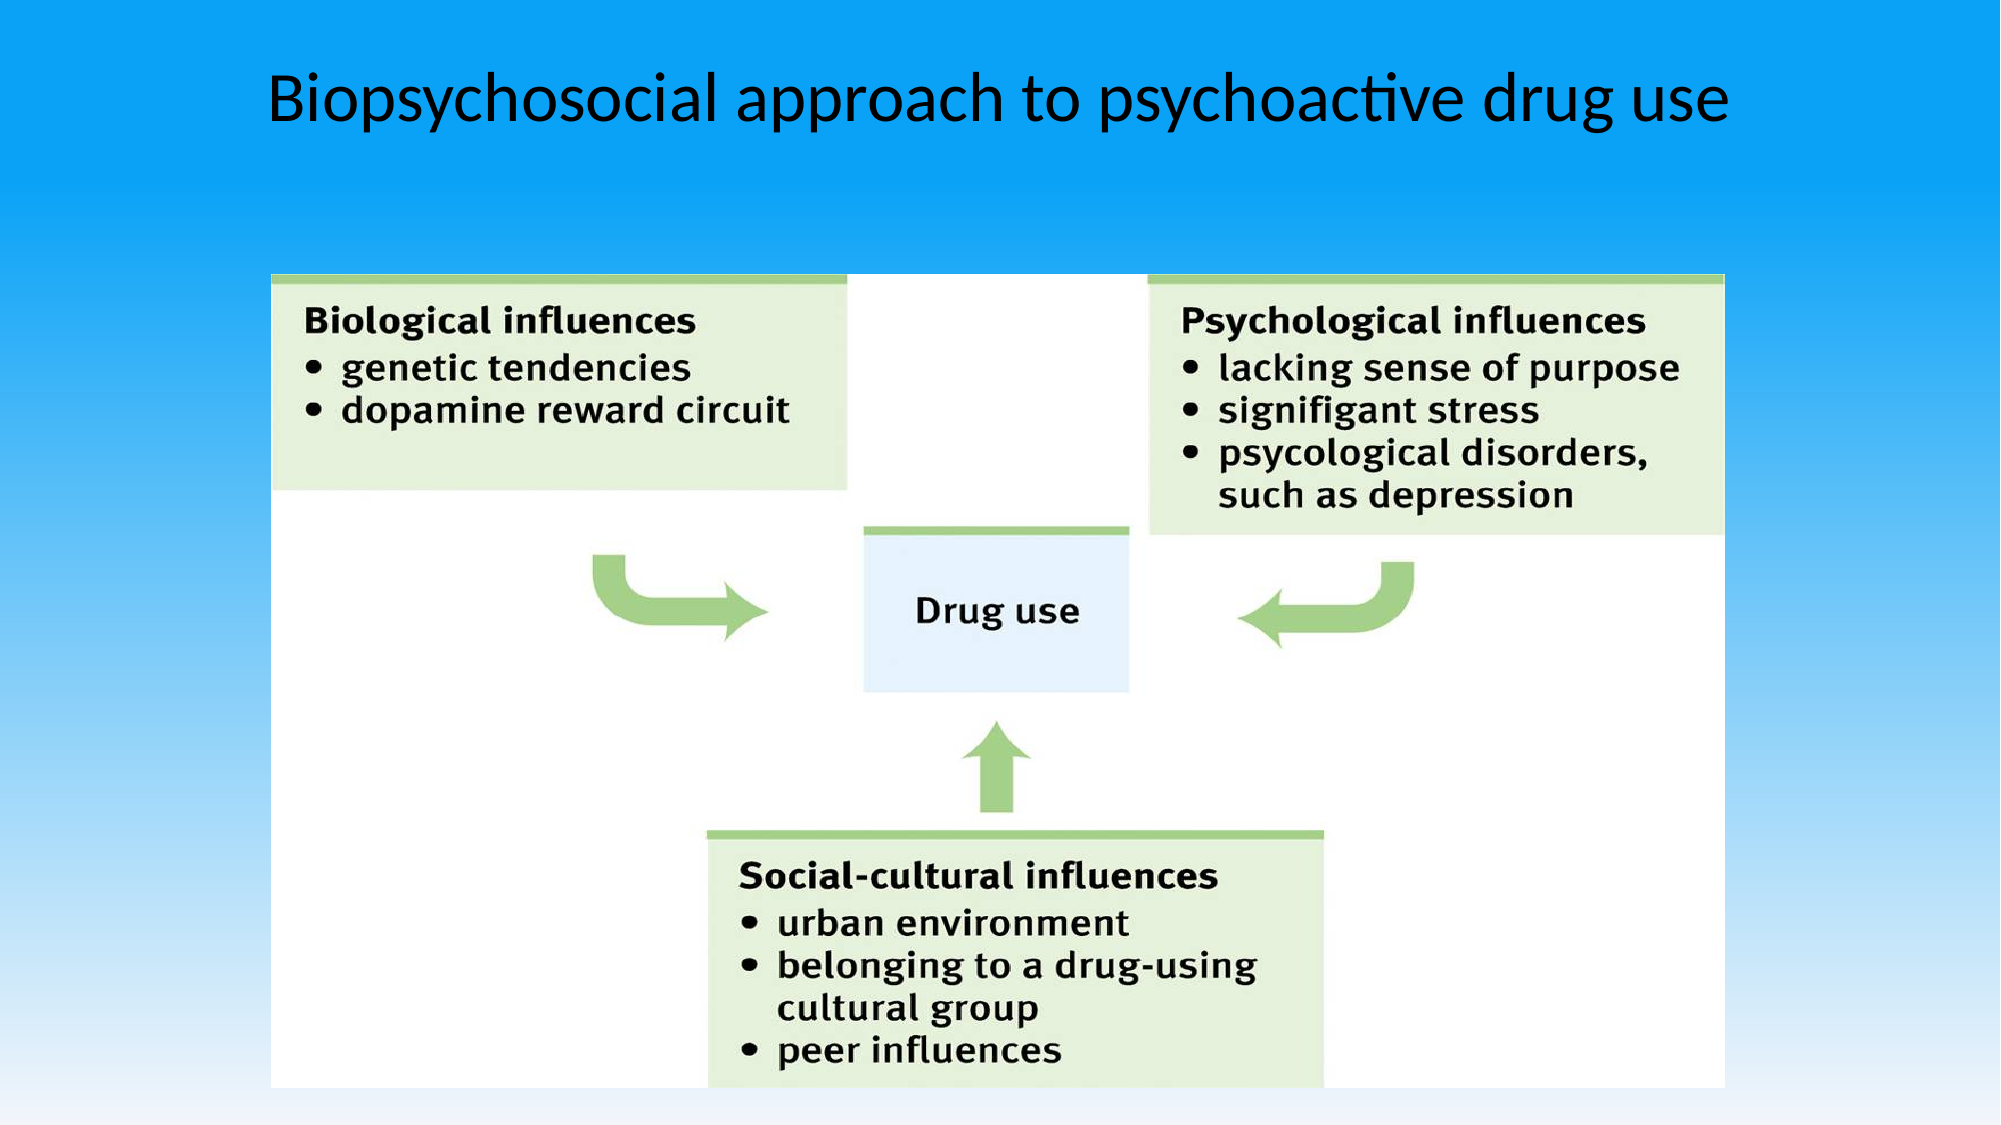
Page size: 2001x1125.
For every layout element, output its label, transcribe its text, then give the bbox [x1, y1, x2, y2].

text_box Biopsychosocial approach to psychoactive drug use [249, 0, 1750, 187]
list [271, 274, 1726, 1088]
